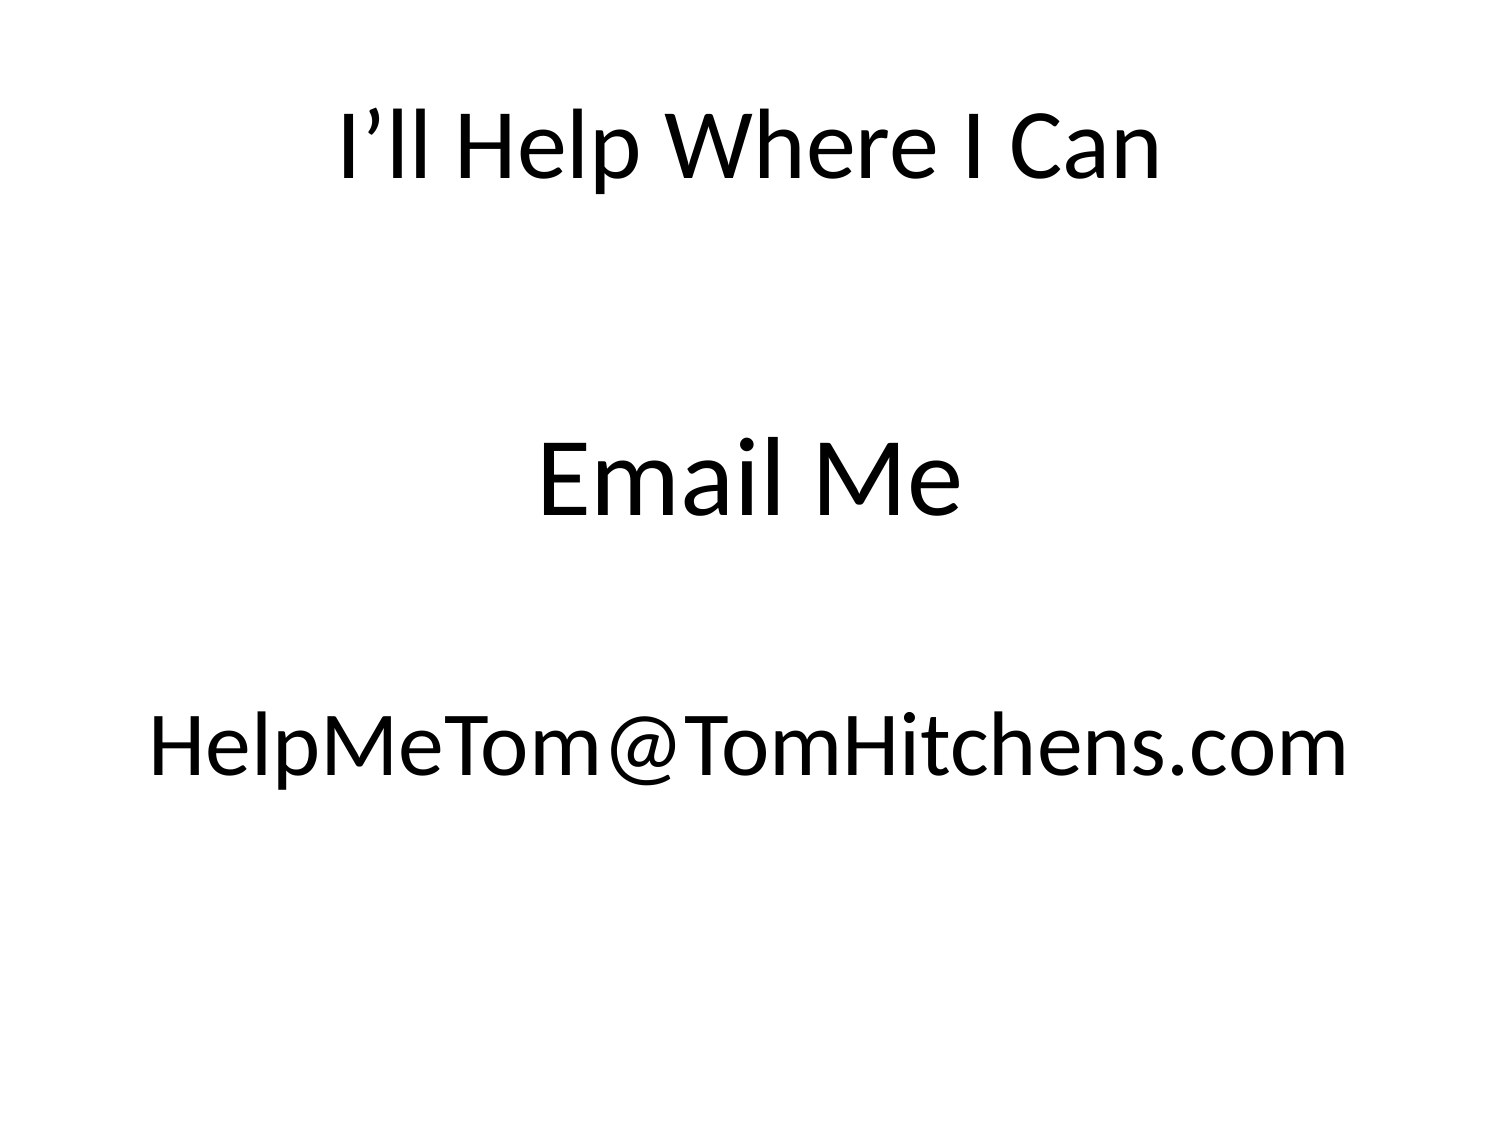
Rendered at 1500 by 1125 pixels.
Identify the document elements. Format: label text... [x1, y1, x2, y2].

title I’ll Help Where I Can [75, 45, 1425, 233]
list Email Me HelpMeTom@TomHitchens.com [75, 262, 1425, 1005]
